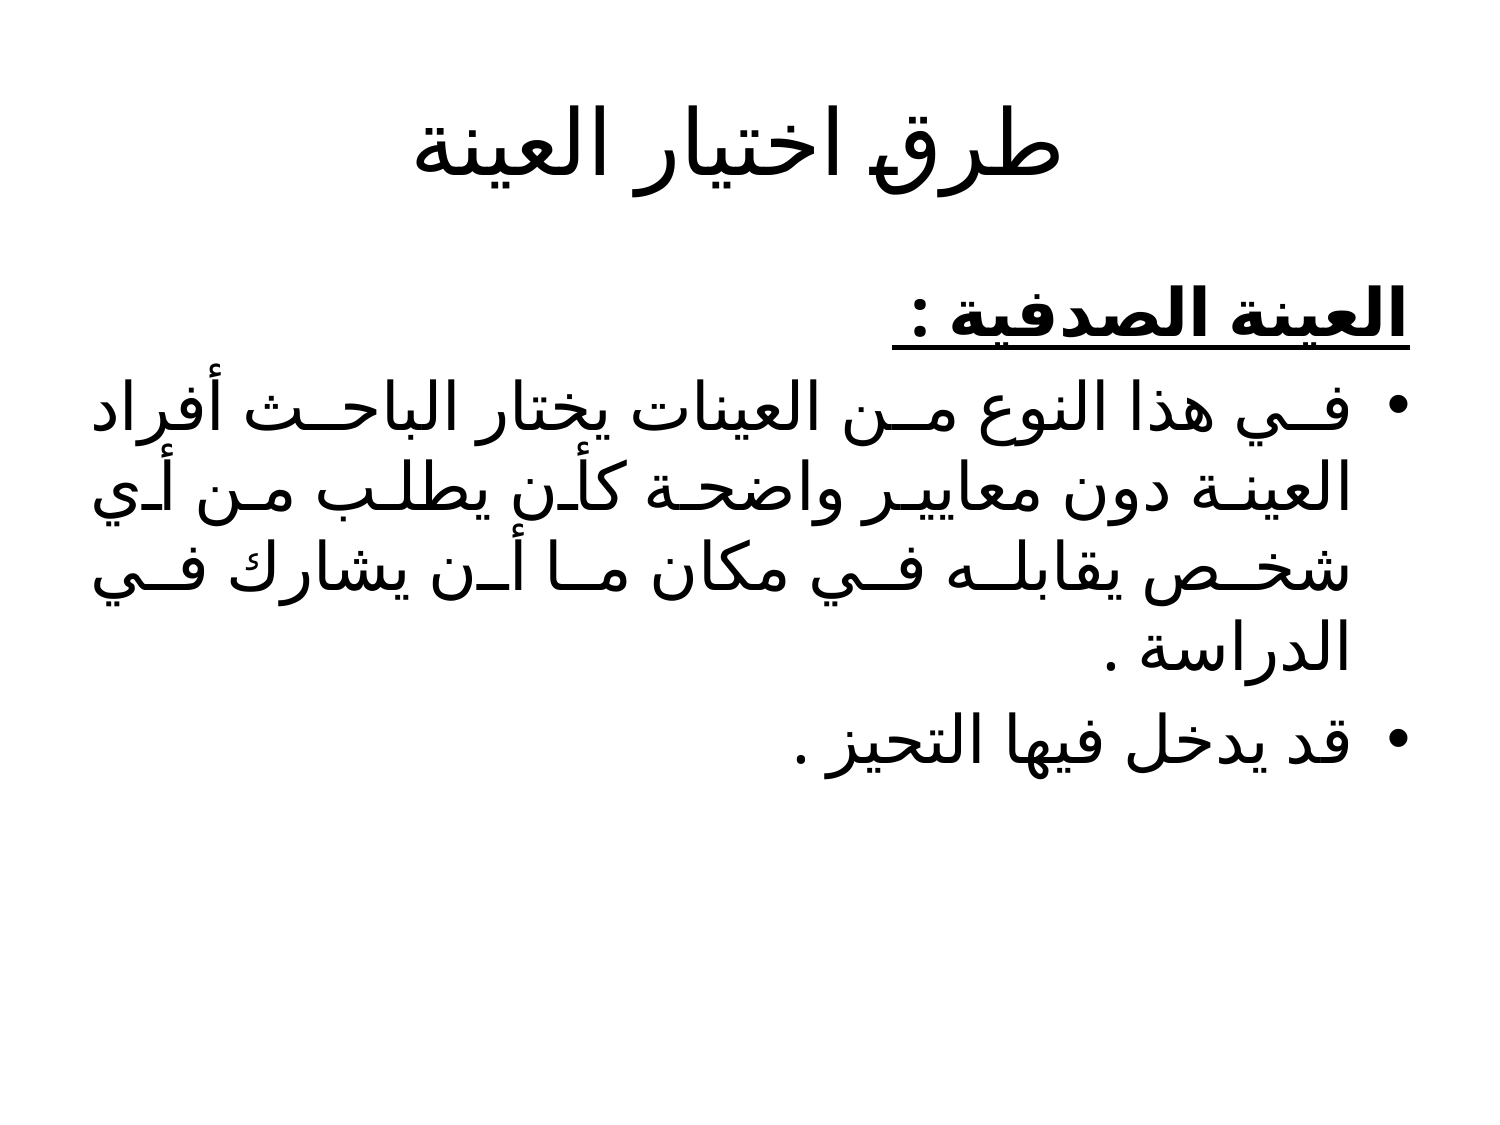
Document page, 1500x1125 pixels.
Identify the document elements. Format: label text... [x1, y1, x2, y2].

list العينة الصدفية : في هذا النوع من العينات يختار الباحث أفراد العينة دون معايير واضحة كأن يطلب من أي شخص يقابله في مكان ما أن يشارك في الدراسة . قد يدخل فيها التحيز . [75, 262, 1425, 1005]
title طرق اختيار العينة [75, 45, 1425, 233]
